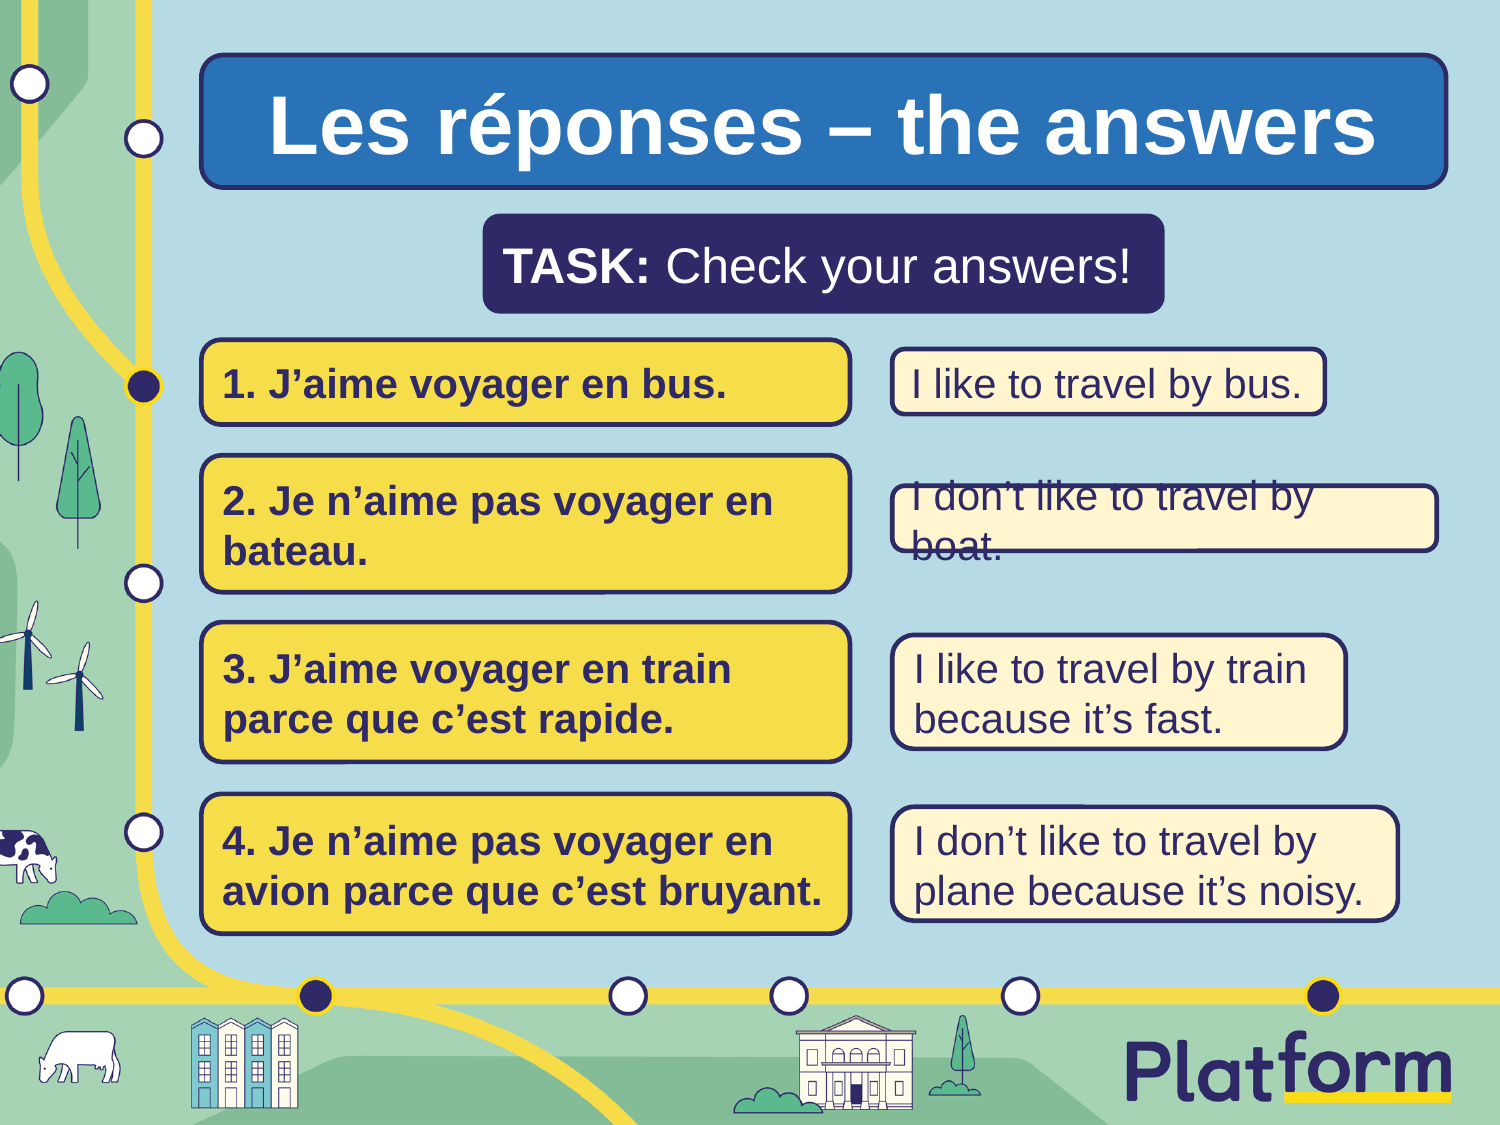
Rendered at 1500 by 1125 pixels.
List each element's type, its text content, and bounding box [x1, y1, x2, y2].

text_box I don’t like to travel by boat. [892, 485, 1437, 551]
picture [0, 0, 1500, 1125]
text_box I don’t like to travel by plane because it’s noisy. [892, 806, 1398, 921]
text_box I like to travel by train because it’s fast. [892, 634, 1346, 749]
text_box TASK: Check your answers! [482, 213, 1165, 314]
text_box 4. Je n’aime pas voyager en avion parce que c’est bruyant. [201, 793, 850, 934]
text_box Les réponses – the answers [201, 54, 1447, 188]
text_box I like to travel by bus. [892, 349, 1325, 415]
text_box 1. J’aime voyager en bus. [201, 339, 850, 425]
text_box 3. J’aime voyager en train parce que c’est rapide. [201, 622, 850, 762]
text_box 2. Je n’aime pas voyager en bateau. [201, 455, 850, 593]
